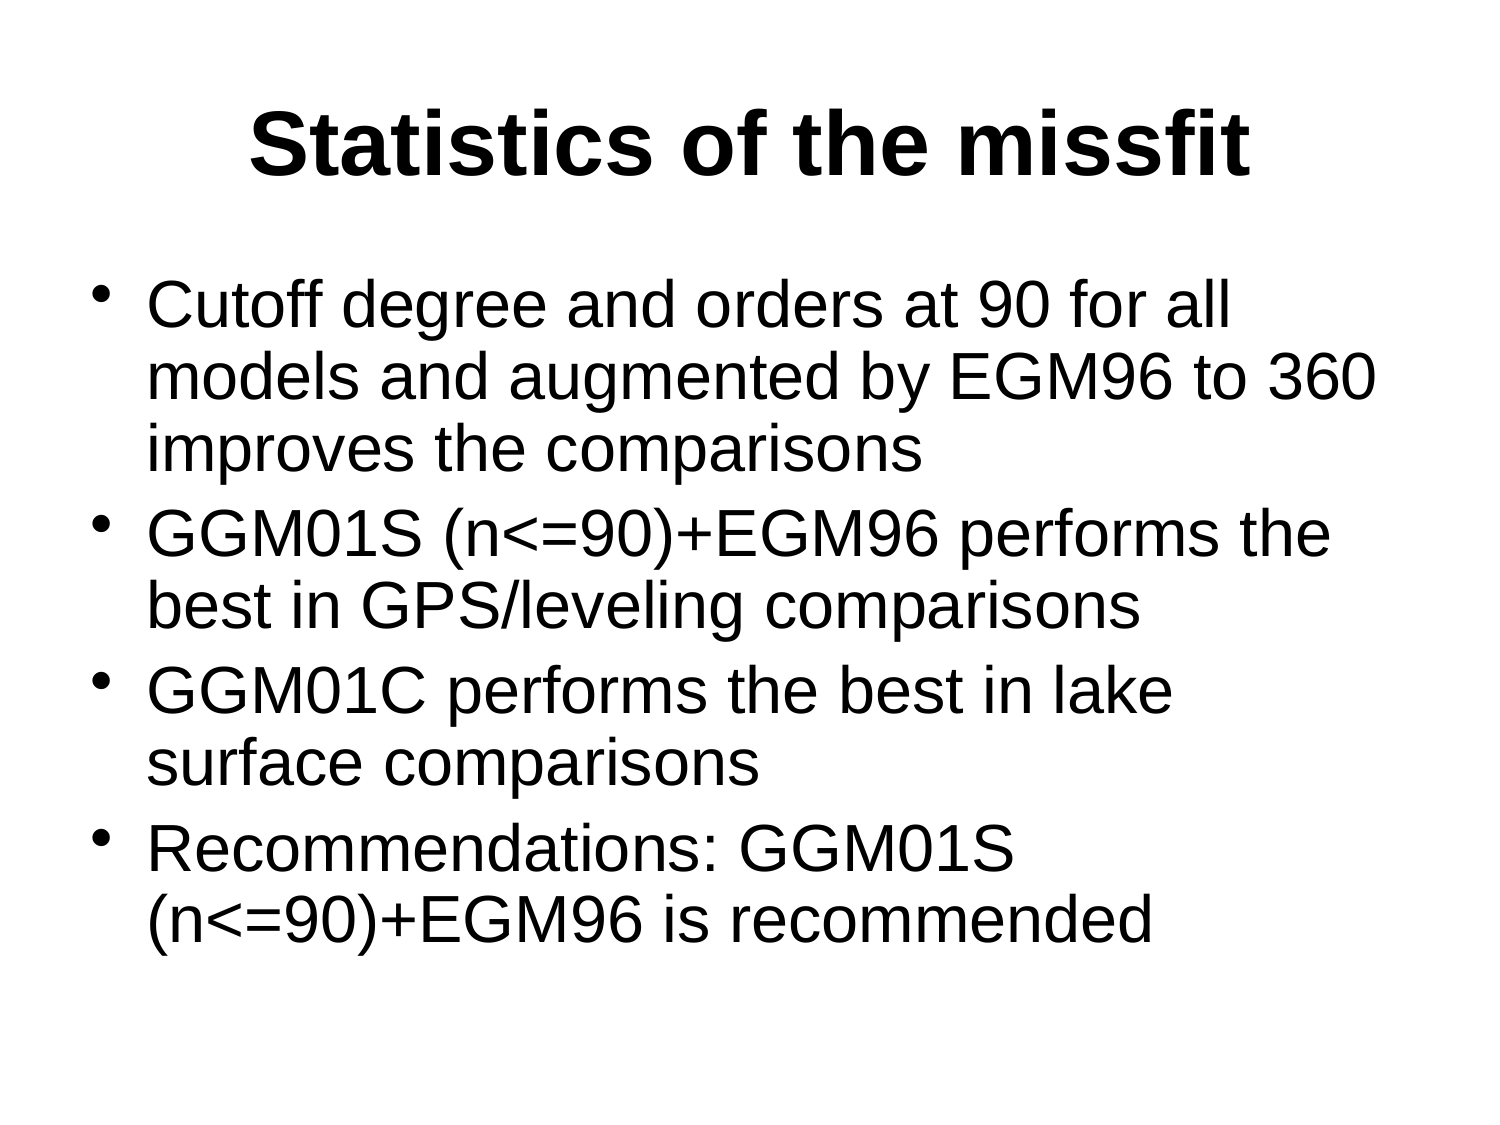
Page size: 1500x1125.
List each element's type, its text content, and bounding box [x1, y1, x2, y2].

title Statistics of the missfit [74, 44, 1426, 233]
list Cutoff degree and orders at 90 for all models and augmented by EGM96 to 360 improves the comparisons GGM01S (n<=90)+EGM96 performs the best in GPS/leveling comparisons GGM01C performs the best in lake surface comparisons Recommendations: GGM01S (n<=90)+EGM96 is recommended [74, 262, 1426, 1006]
